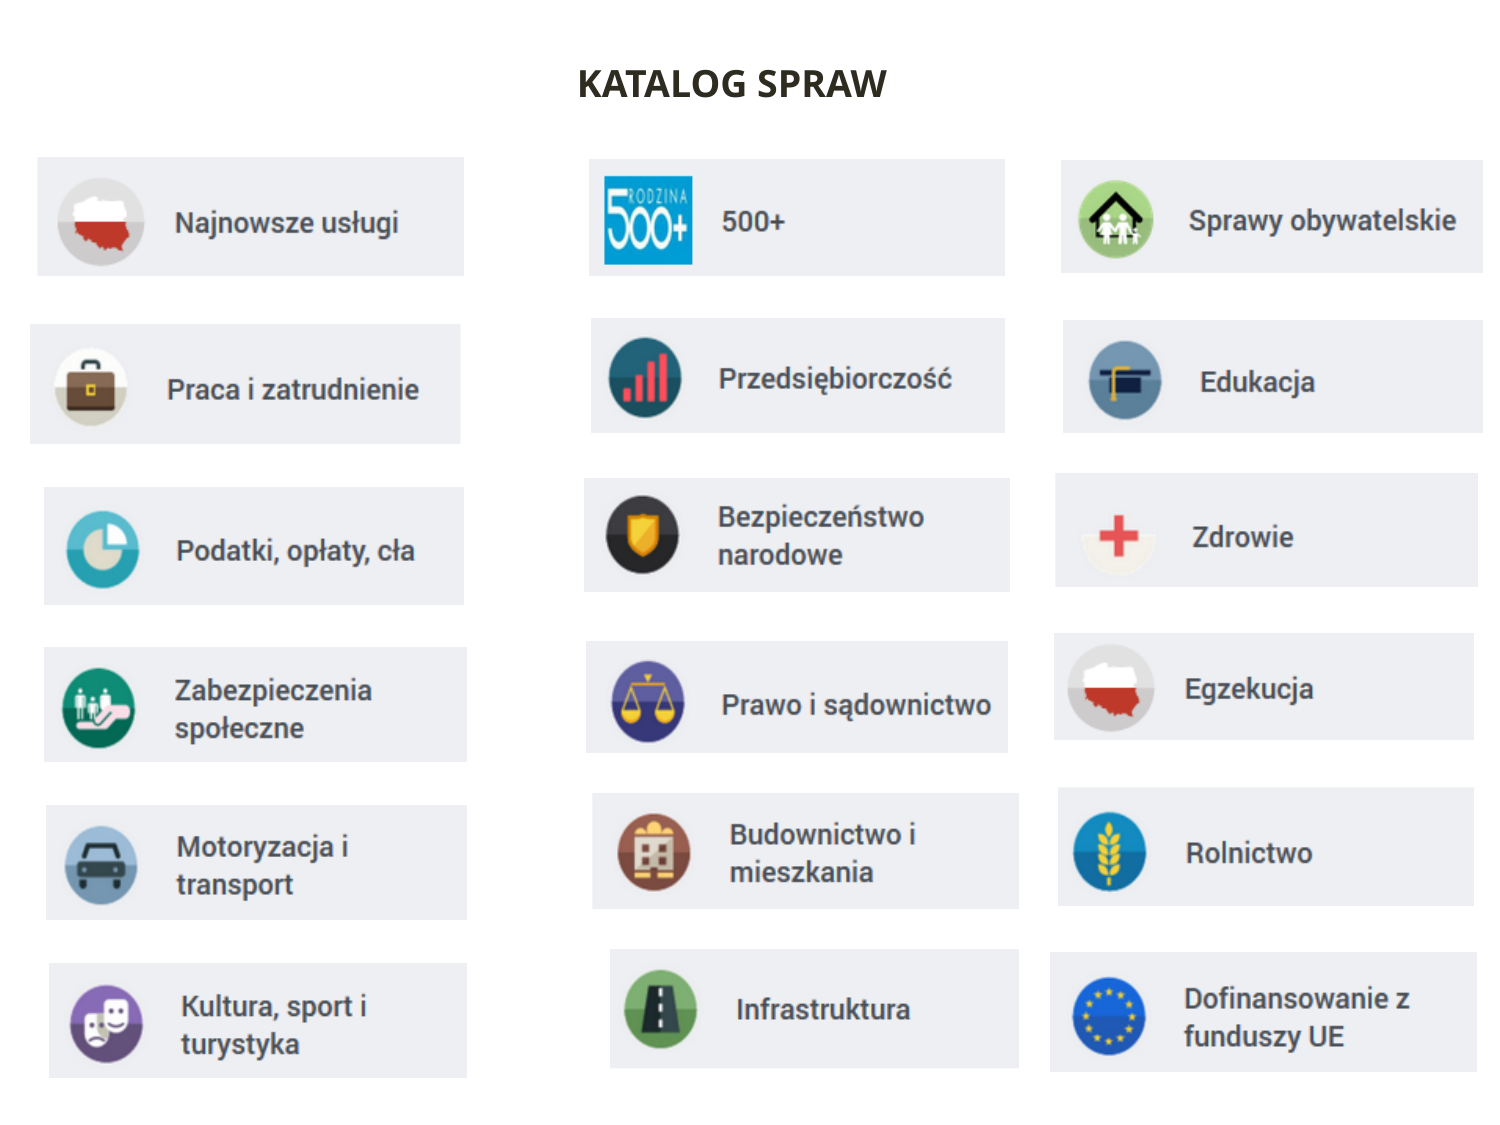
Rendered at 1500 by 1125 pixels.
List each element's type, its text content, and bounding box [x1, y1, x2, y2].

picture [586, 641, 1008, 753]
picture [591, 792, 1019, 910]
picture [1053, 633, 1474, 741]
text_box KATALOG SPRAW [351, 44, 1113, 121]
picture [44, 486, 464, 605]
picture [584, 478, 1010, 592]
picture [609, 949, 1019, 1071]
picture [48, 963, 467, 1078]
picture [44, 647, 467, 763]
picture [1062, 319, 1483, 433]
picture [1050, 952, 1477, 1072]
picture [1053, 473, 1478, 587]
picture [1058, 786, 1474, 906]
picture [589, 159, 1005, 276]
picture [591, 318, 1005, 433]
picture [45, 805, 467, 920]
picture [30, 318, 464, 444]
picture [33, 157, 464, 276]
picture [1061, 159, 1483, 273]
